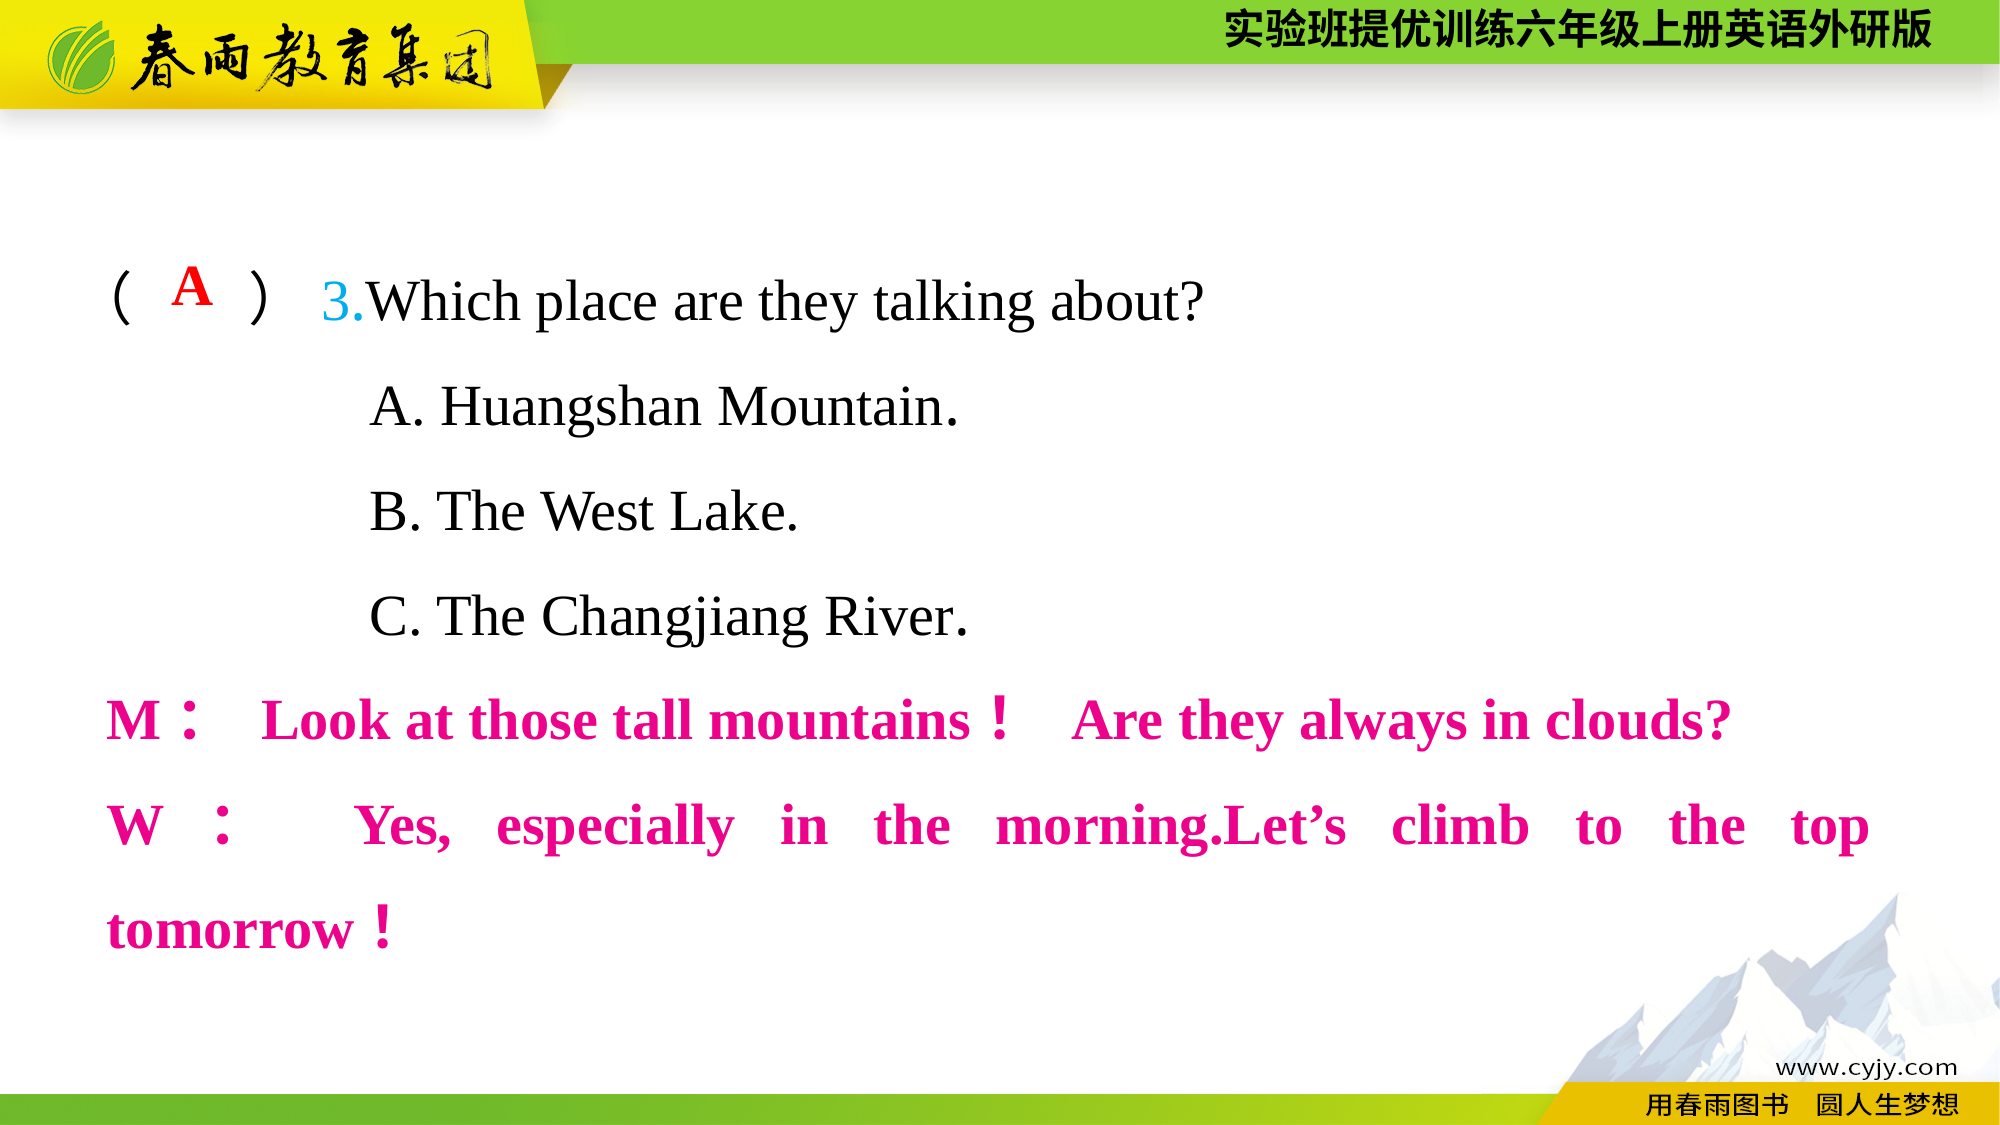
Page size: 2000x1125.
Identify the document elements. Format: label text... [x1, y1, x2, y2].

picture [0, 0, 2000, 1125]
list （ ）3.Which place are they talking about? A. Huangshan Mountain. B. The West Lake. C. The Changjiang River. [59, 219, 1944, 646]
text_box A [156, 239, 244, 325]
text_box M： Look at those tall mountains！ Are they always in clouds? W： Yes, especially in the morning.Let’s climb to the top tomorrow！ [91, 638, 1888, 968]
